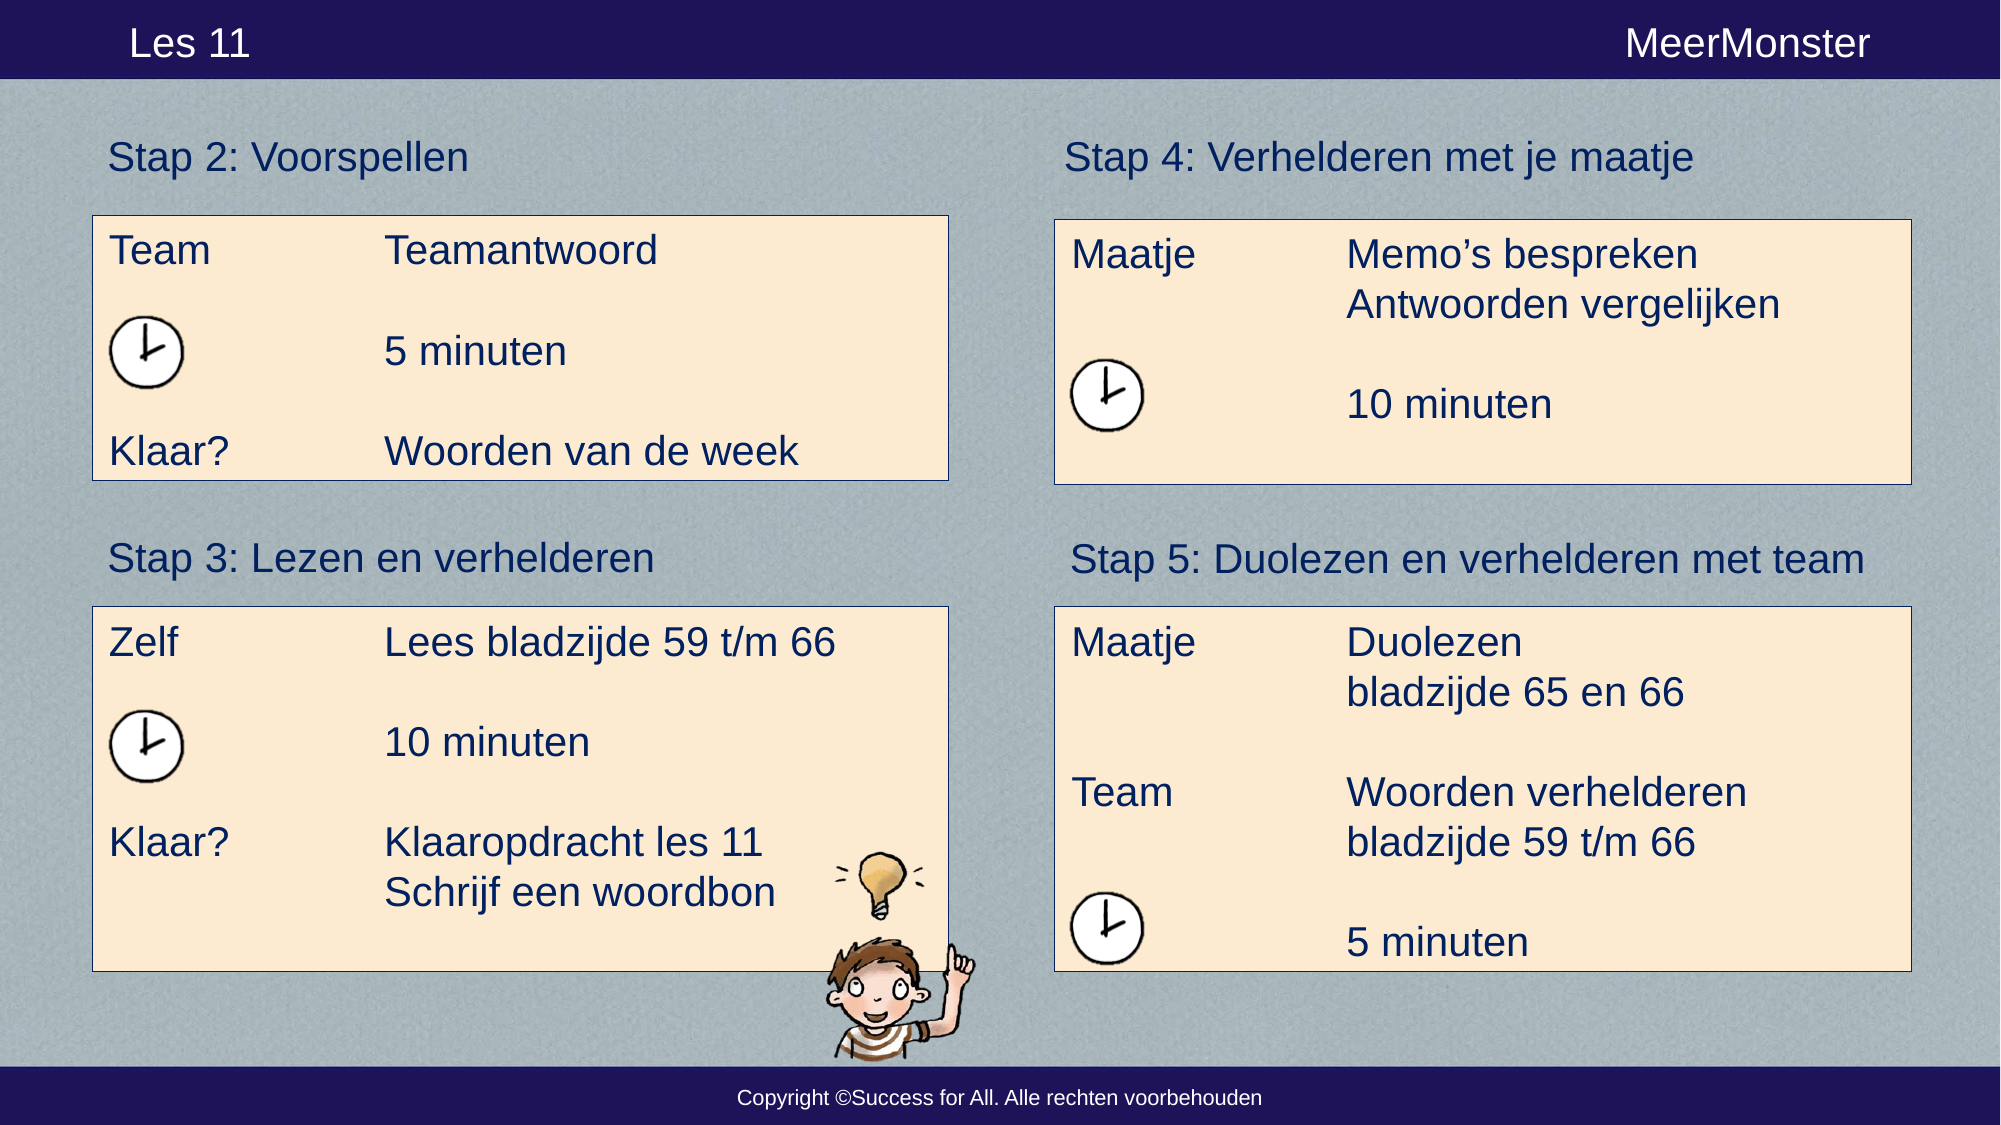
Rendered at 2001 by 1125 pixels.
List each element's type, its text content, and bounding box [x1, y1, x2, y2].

text_box MeerMonster [999, 8, 1886, 73]
text_box Zelf Lees bladzijde 59 t/m 66 10 minuten Klaar? Klaaropdracht les 11 Schrijf een woordbon [92, 606, 949, 972]
text_box Stap 2: Voorspellen [92, 122, 885, 188]
text_box Copyright ©Success for All. Alle rechten voorbehouden [0, 1076, 2000, 1125]
text_box Maatje Memo’s bespreken Antwoorden vergelijken 10 minuten [1054, 219, 1912, 485]
text_box Stap 4: Verhelderen met je maatje [1014, 122, 1901, 188]
text_box Les 11 [114, 8, 354, 73]
text_box Maatje Duolezen bladzijde 65 en 66 Team Woorden verhelderen bladzijde 59 t/m 66 5 minuten [1054, 606, 1912, 972]
text_box Stap 3: Lezen en verhelderen [92, 523, 885, 589]
text_box Team Teamantwoord 5 minuten Klaar? Woorden van de week [92, 215, 949, 481]
picture [0, 0, 2001, 1125]
text_box Stap 5: Duolezen en verhelderen met team [1055, 524, 1894, 590]
